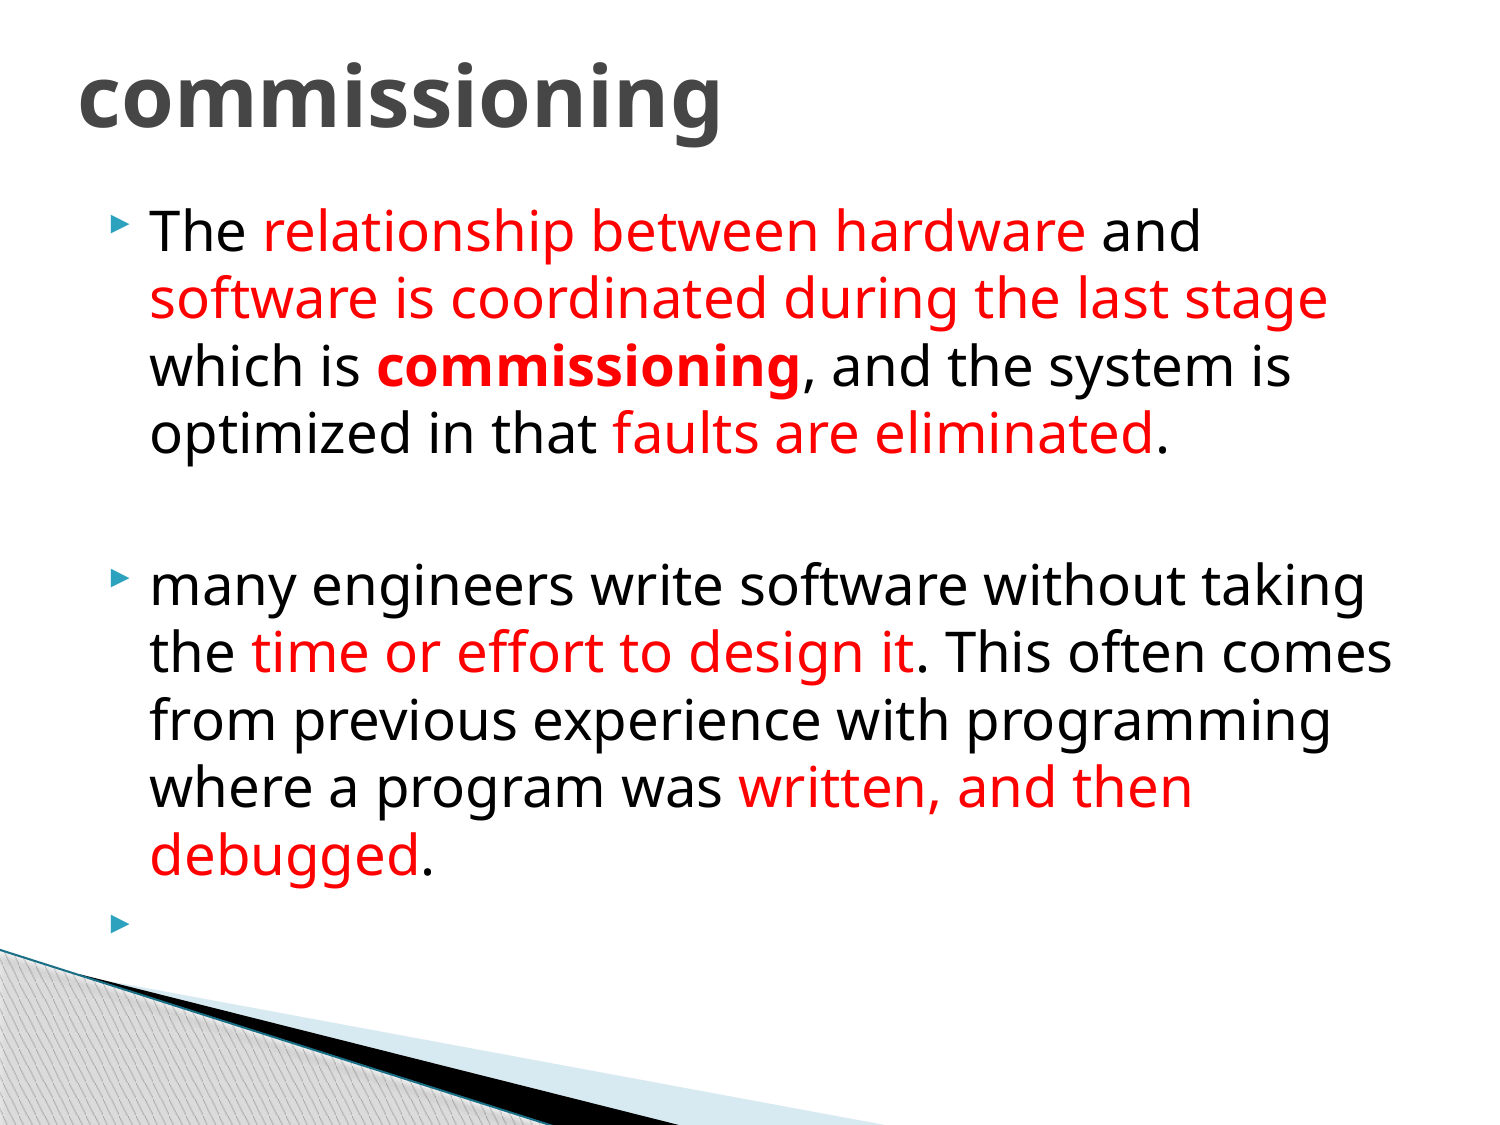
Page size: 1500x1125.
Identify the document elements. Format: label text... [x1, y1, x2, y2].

title commissioning [62, 0, 1413, 188]
list The relationship between hardware and software is coordinated during the last stage which is commissioning, and the system is optimized in that faults are eliminated. many engineers write software without taking the time or effort to design it. This often comes from previous experience with programming where a program was written, and then debugged. [75, 187, 1425, 986]
